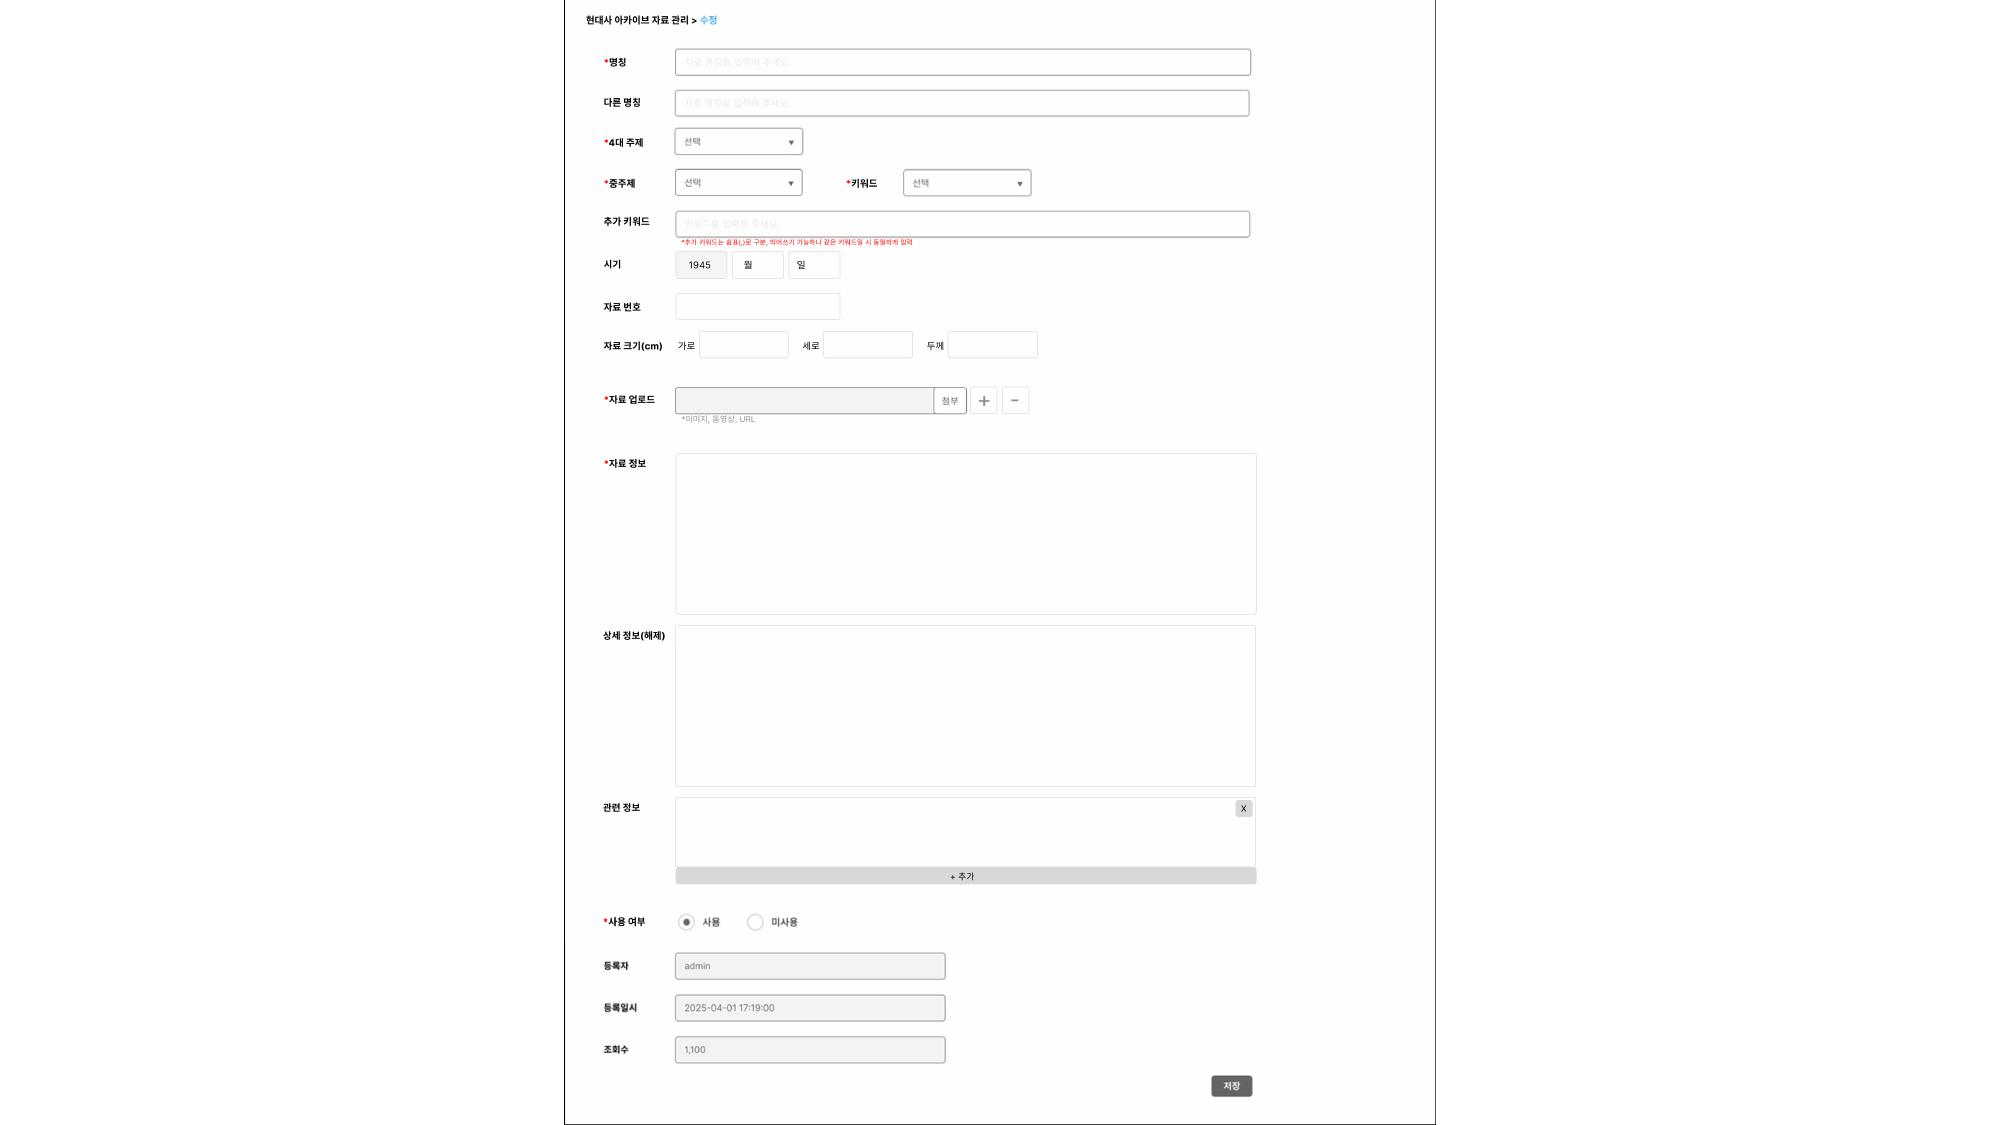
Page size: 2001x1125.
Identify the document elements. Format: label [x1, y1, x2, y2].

picture [563, 0, 1436, 1125]
